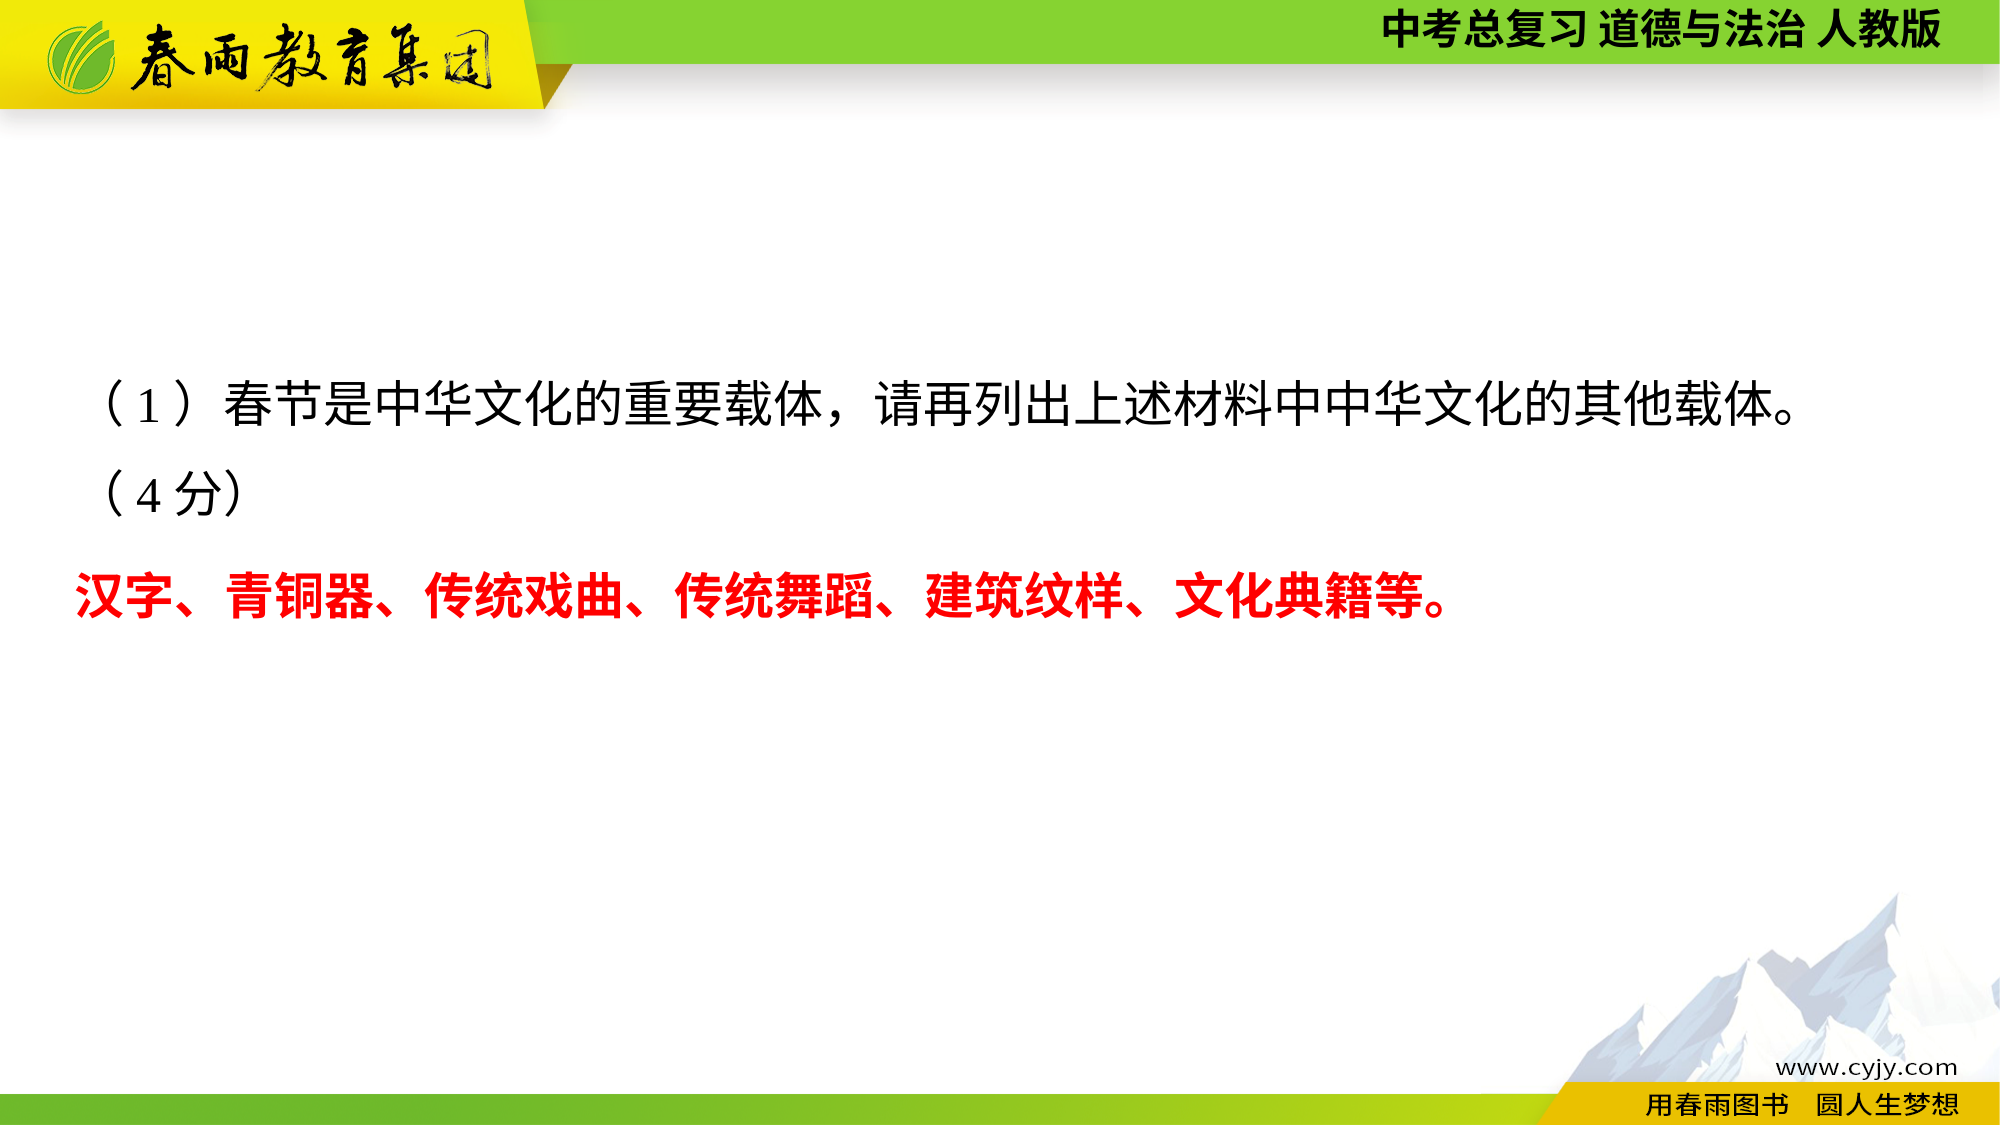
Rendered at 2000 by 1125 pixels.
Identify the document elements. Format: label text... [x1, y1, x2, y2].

text_box 汉字、青铜器、传统戏曲、传统舞蹈、建筑纹样、文化典籍等。 [59, 526, 1944, 632]
picture [0, 0, 2000, 1125]
list （1）春节是中华文化的重要载体，请再列出上述材料中中华文化的其他载体。 （4分） [59, 335, 1944, 521]
